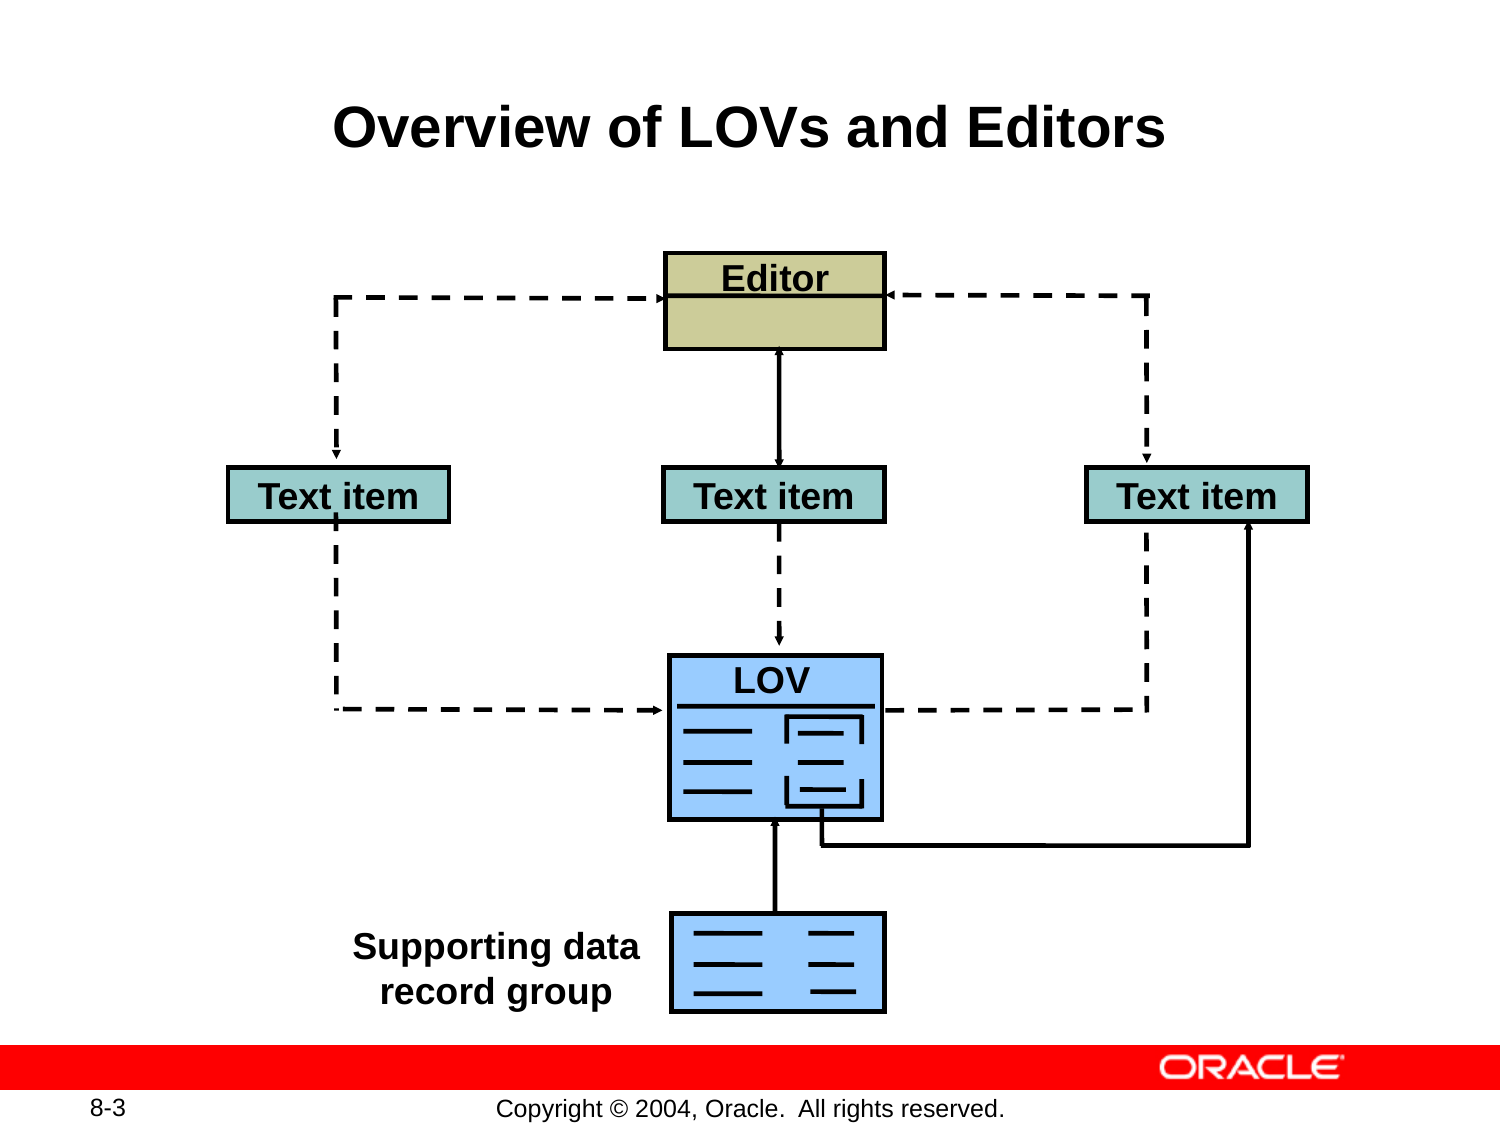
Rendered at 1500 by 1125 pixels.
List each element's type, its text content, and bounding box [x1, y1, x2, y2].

text_box [671, 913, 885, 1012]
text_box [665, 253, 885, 349]
text_box LOV [718, 648, 826, 709]
text_box Text item [228, 467, 449, 522]
title Overview of LOVs and Editors [149, 87, 1351, 232]
text_box [770, 816, 780, 913]
text_box [1244, 520, 1253, 845]
text_box [656, 294, 666, 303]
text_box Supporting data record group [337, 914, 656, 1020]
text_box [332, 450, 341, 460]
text_box Text item [1086, 467, 1308, 522]
text_box [775, 634, 784, 646]
text_box [1142, 453, 1151, 463]
text_box [669, 655, 883, 820]
text_box [654, 706, 663, 715]
text_box Editor [705, 246, 845, 307]
text_box [885, 290, 894, 300]
text_box Text item [663, 467, 885, 522]
text_box [774, 345, 784, 467]
